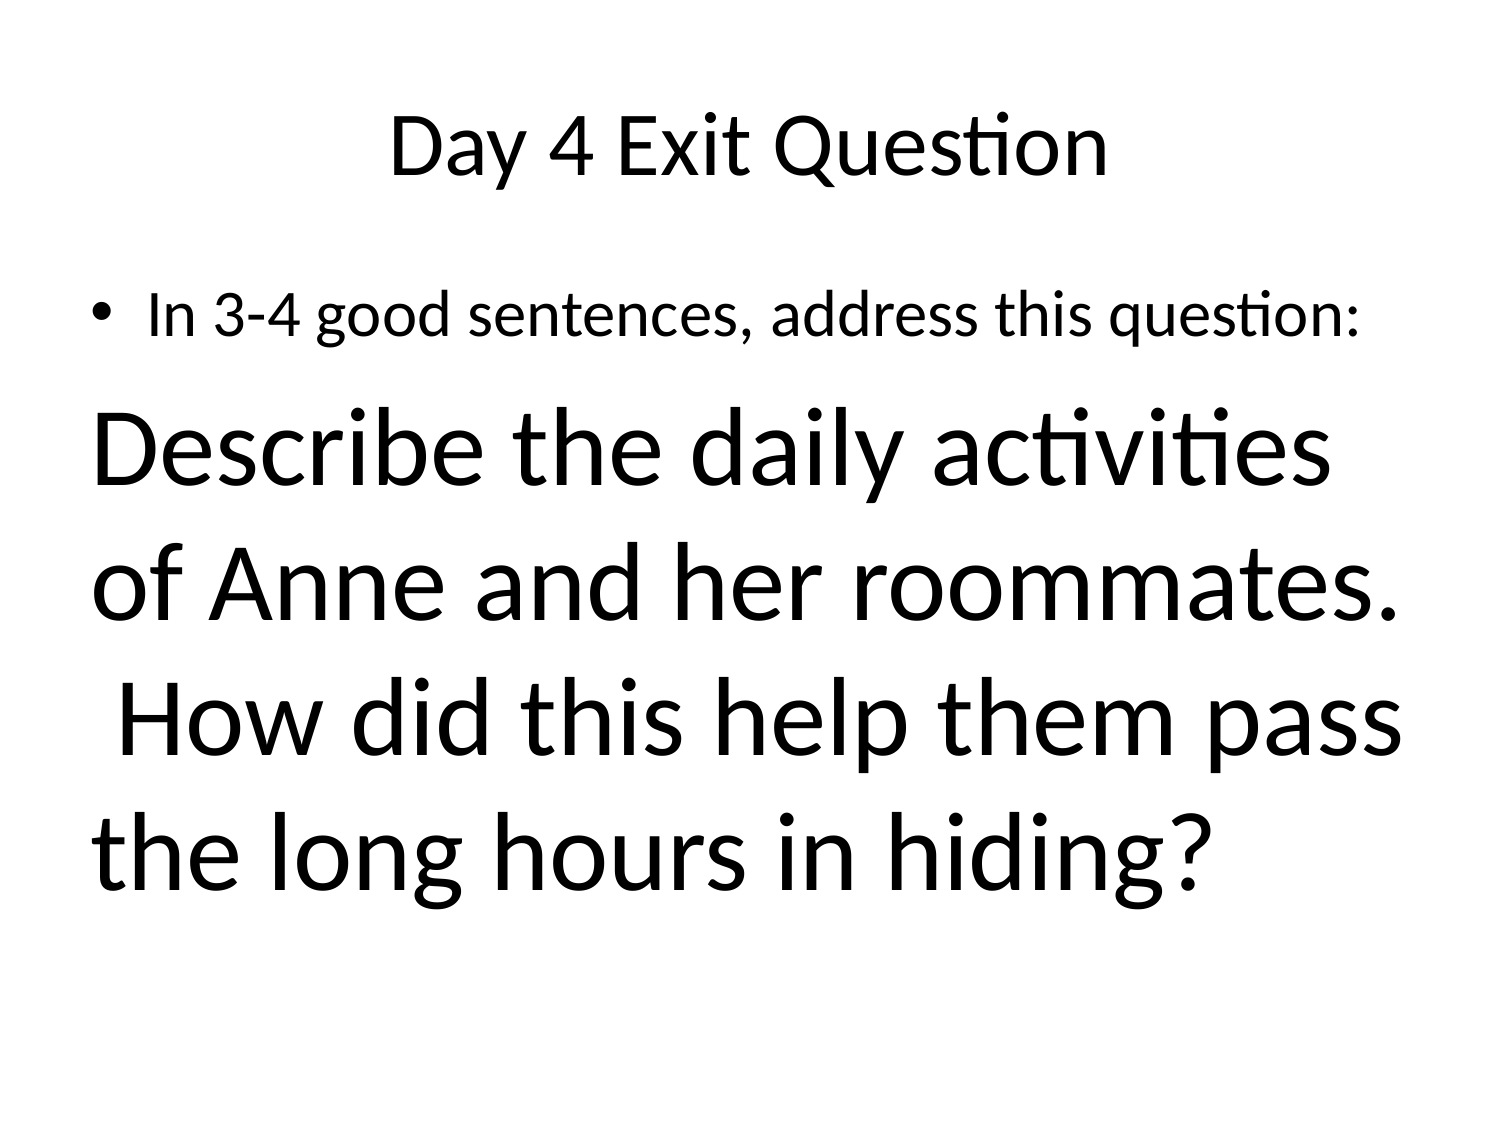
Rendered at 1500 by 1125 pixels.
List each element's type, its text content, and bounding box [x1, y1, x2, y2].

title Day 4 Exit Question [75, 45, 1425, 233]
list In 3-4 good sentences, address this question: Describe the daily activities of Anne and her roommates. How did this help them pass the long hours in hiding? [75, 262, 1425, 1005]
